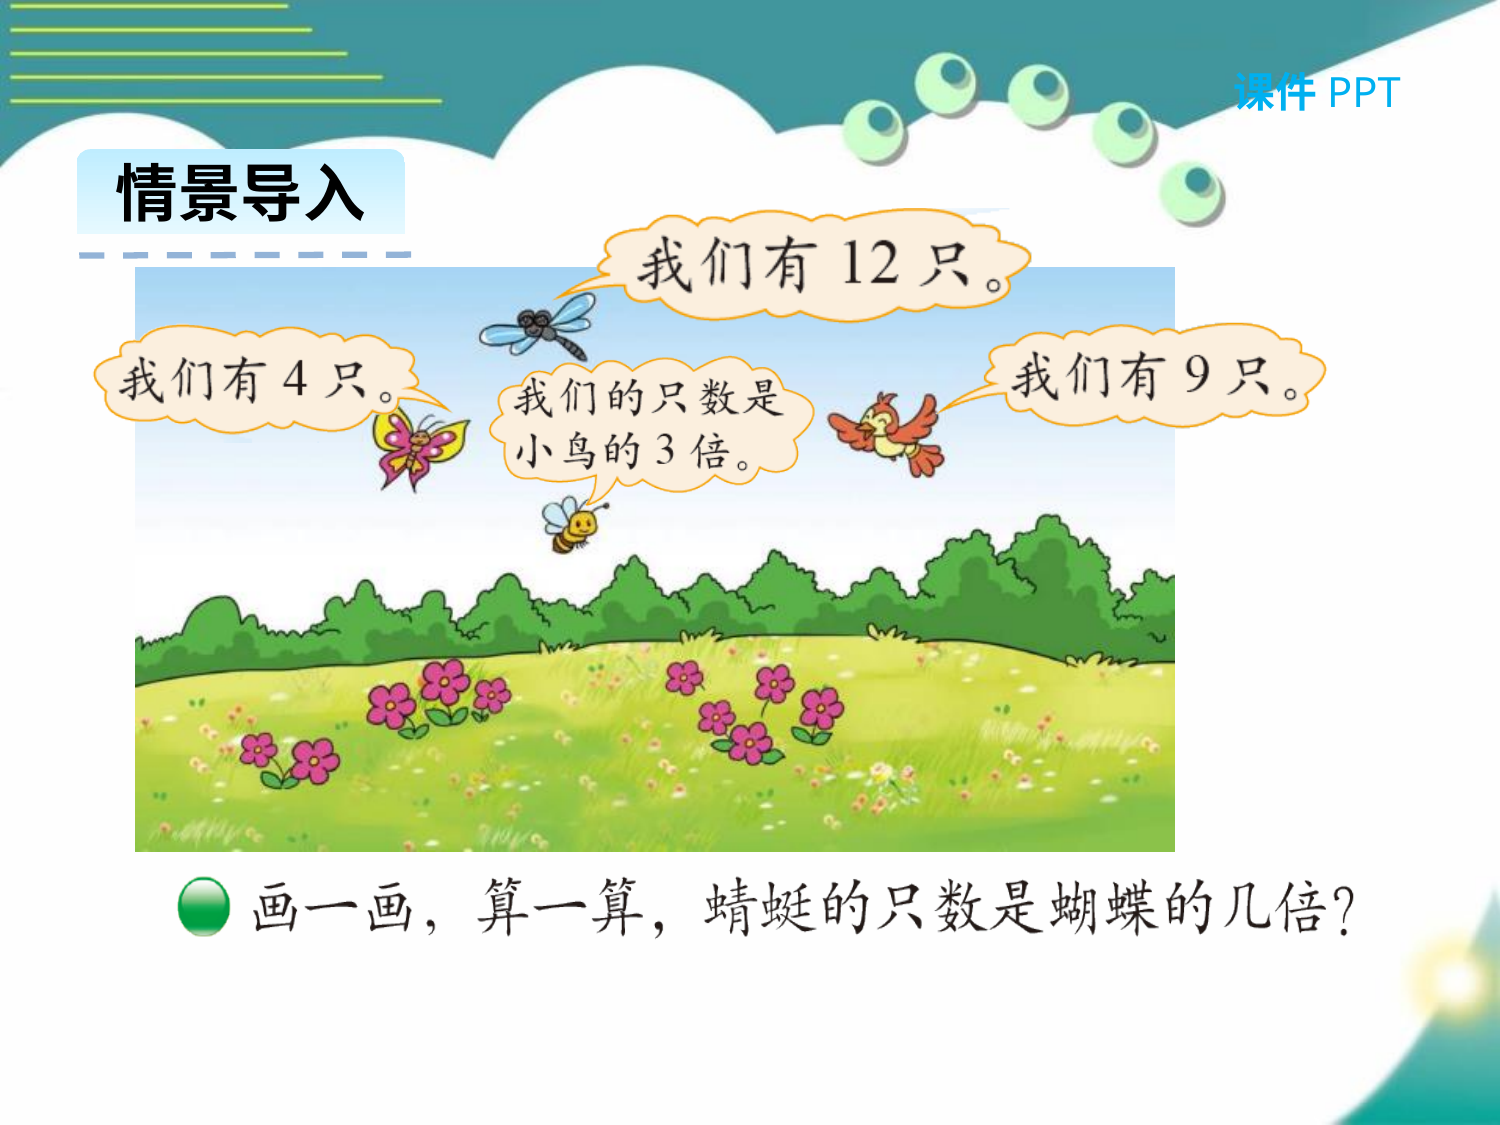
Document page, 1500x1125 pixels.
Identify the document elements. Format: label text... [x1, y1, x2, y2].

text_box 课件PPT [1218, 58, 1418, 124]
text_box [76, 148, 420, 256]
picture [0, 0, 1500, 1125]
